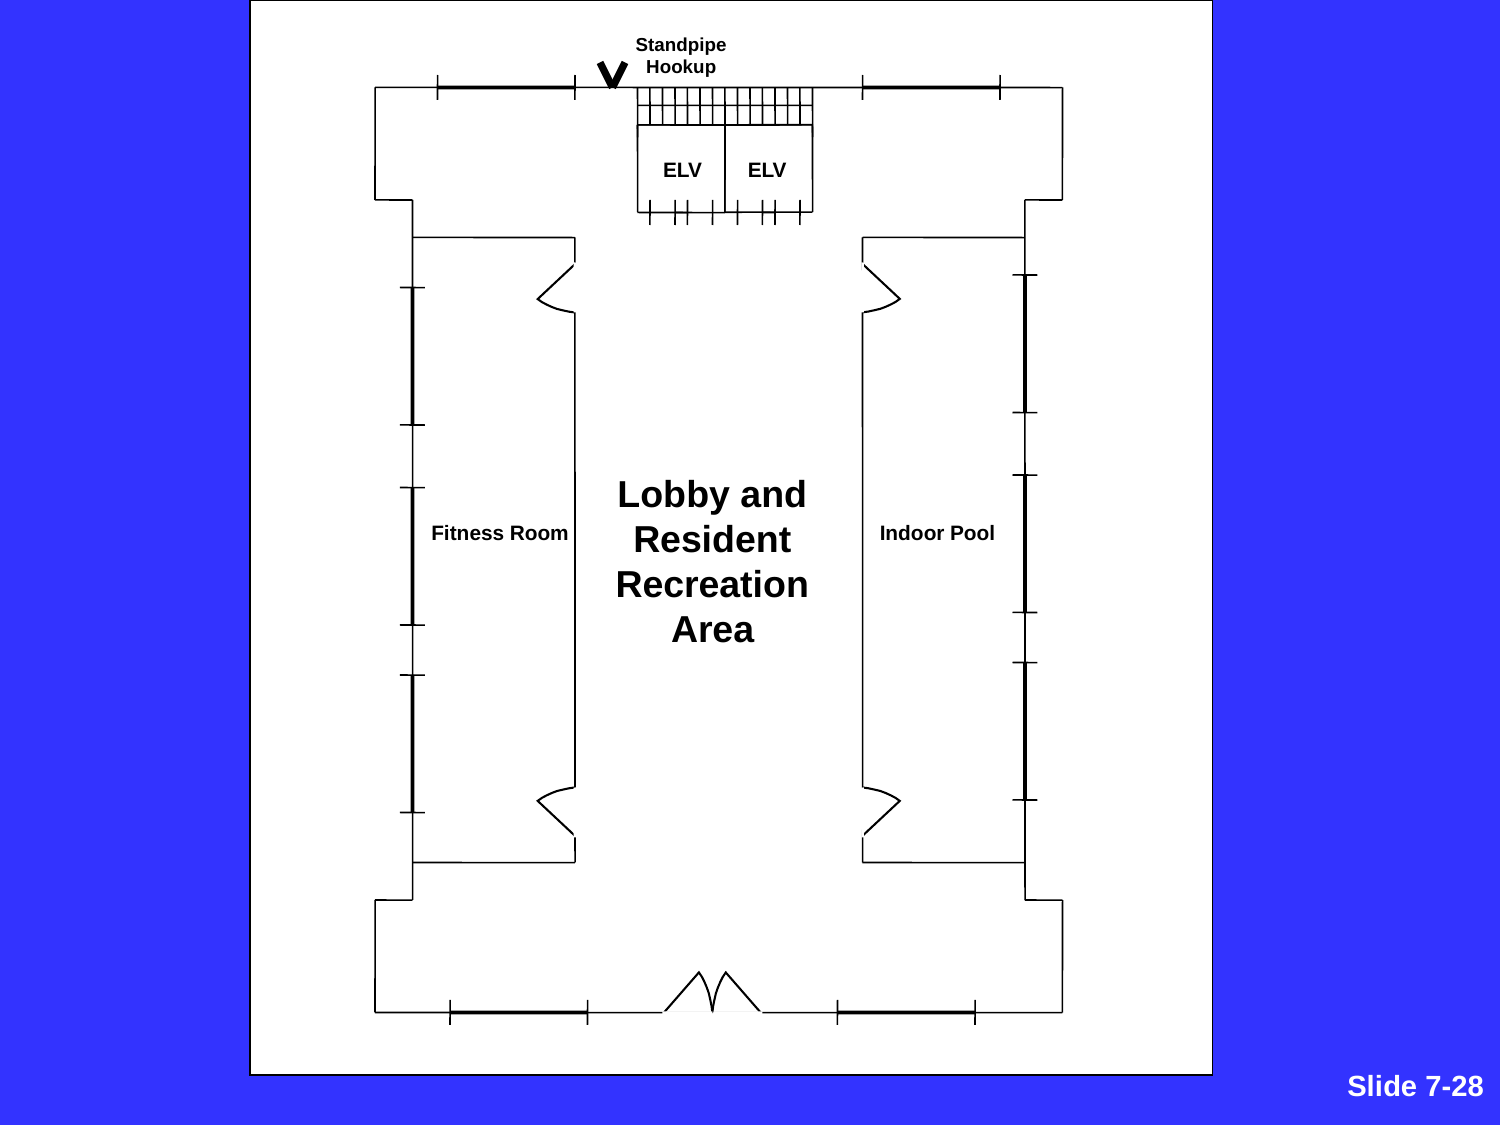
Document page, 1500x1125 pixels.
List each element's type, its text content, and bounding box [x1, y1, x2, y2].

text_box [1012, 474, 1038, 613]
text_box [537, 262, 576, 313]
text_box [662, 971, 763, 1013]
text_box Indoor Pool [849, 512, 1007, 553]
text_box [862, 74, 1001, 101]
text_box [449, 999, 588, 1026]
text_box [1012, 662, 1038, 801]
text_box Fitness Room [429, 512, 588, 553]
text_box [249, 0, 1213, 1075]
text_box Lobby and Resident Recreation Area [599, 462, 825, 658]
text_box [837, 999, 976, 1026]
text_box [537, 787, 576, 838]
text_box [637, 87, 813, 226]
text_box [437, 74, 576, 101]
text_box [1012, 274, 1038, 413]
slide_number Slide 7-170 [1148, 1059, 1500, 1125]
text_box Standpipe Hookup [587, 24, 775, 85]
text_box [399, 674, 426, 813]
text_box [399, 487, 426, 626]
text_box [862, 787, 901, 838]
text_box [862, 262, 901, 313]
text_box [399, 287, 426, 426]
